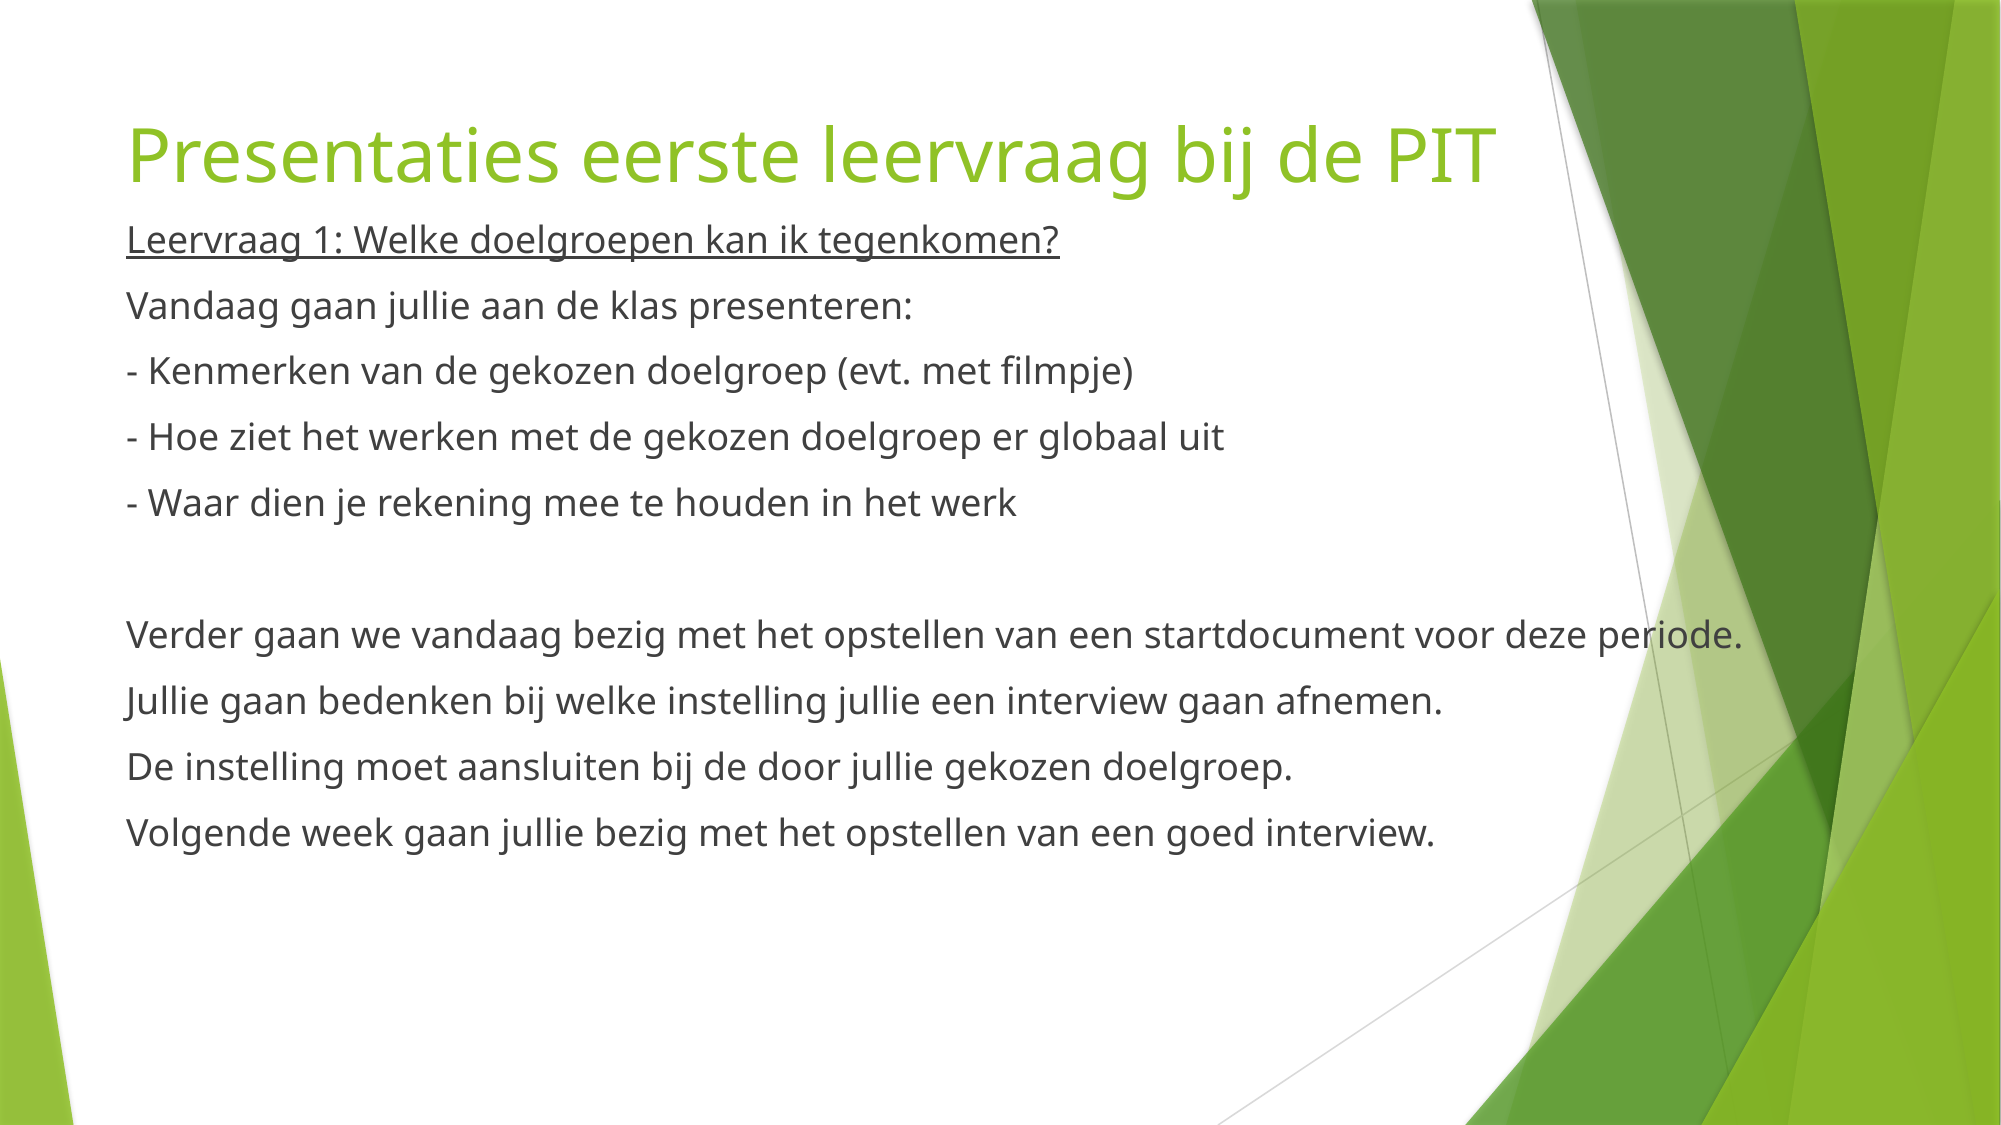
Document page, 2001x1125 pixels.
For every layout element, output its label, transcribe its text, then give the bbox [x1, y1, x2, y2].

list Leervraag 1: Welke doelgroepen kan ik tegenkomen? Vandaag gaan jullie aan de klas presenteren: - Kenmerken van de gekozen doelgroep (evt. met filmpje) - Hoe ziet het werken met de gekozen doelgroep er globaal uit - Waar dien je rekening mee te houden in het werk Verder gaan we vandaag bezig met het opstellen van een startdocument voor deze periode. Jullie gaan bedenken bij welke instelling jullie een interview gaan afnemen. De instelling moet aansluiten bij de door jullie gekozen doelgroep. Volgende week gaan jullie bezig met het opstellen van een goed interview. [111, 208, 1875, 1125]
title Presentaties eerste leervraag bij de PIT [111, 99, 1522, 208]
